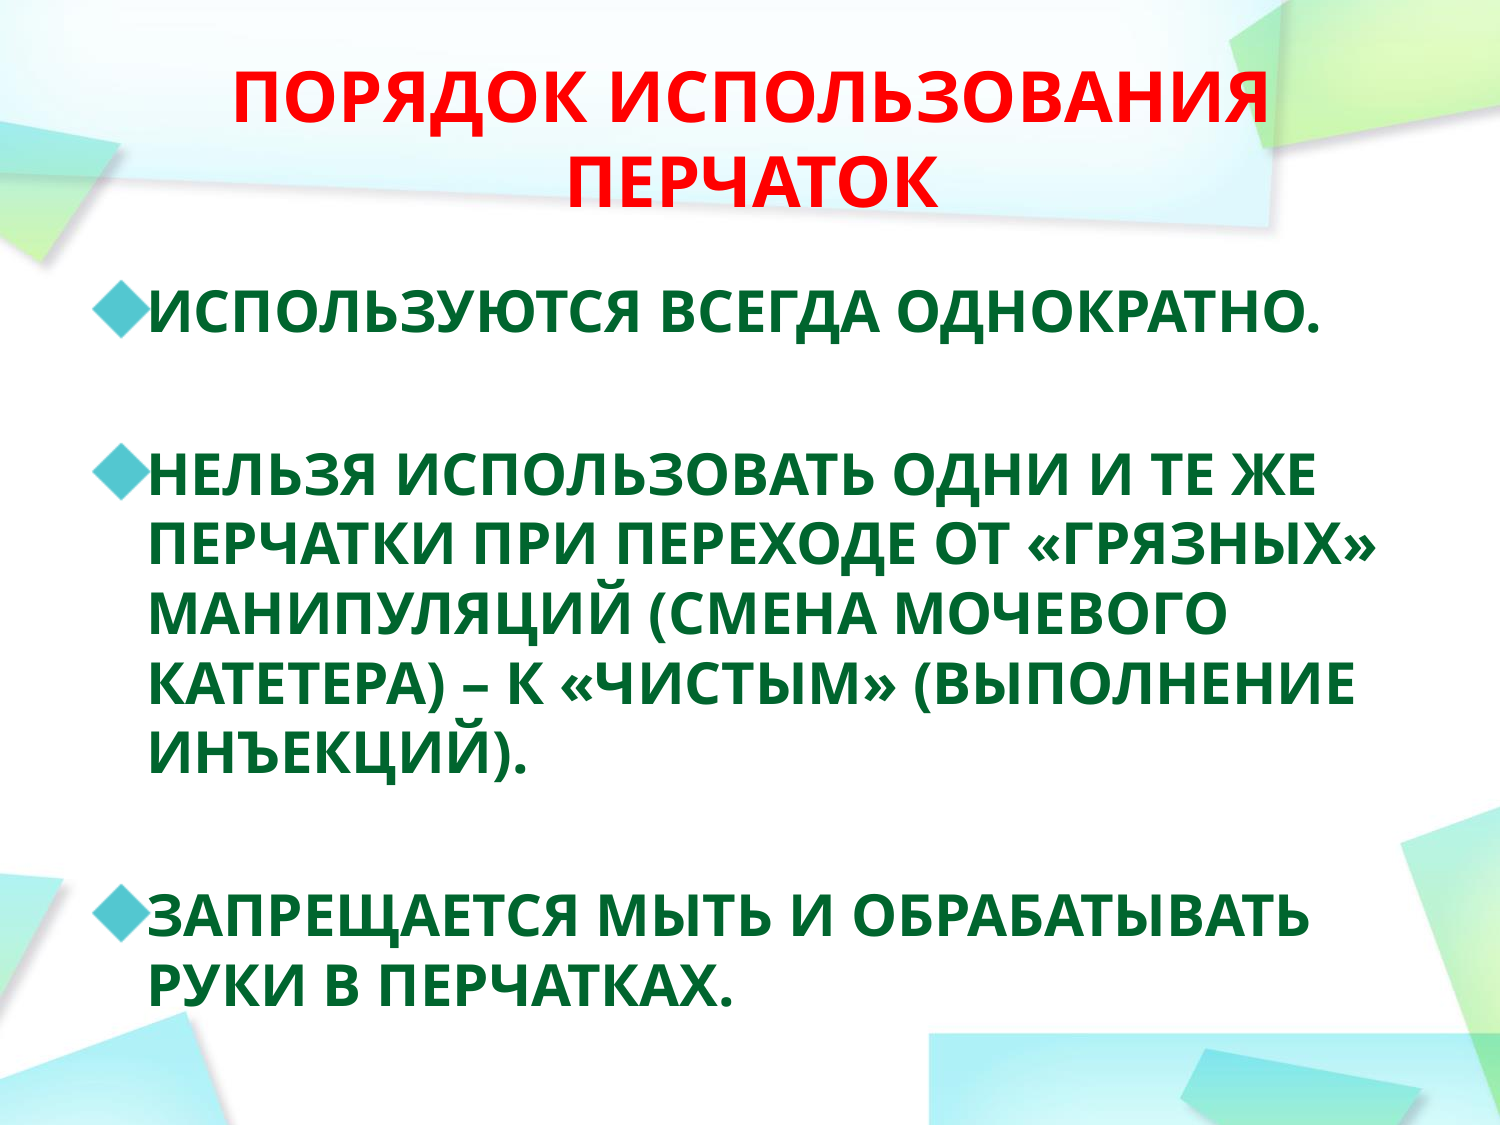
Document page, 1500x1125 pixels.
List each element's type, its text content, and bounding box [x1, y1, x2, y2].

title ПОРЯДОК ИСПОЛЬЗОВАНИЯ ПЕРЧАТОК [76, 42, 1427, 231]
picture [0, 0, 1500, 1125]
list ИСПОЛЬЗУЮТСЯ ВСЕГДА ОДНОКРАТНО. НЕЛЬЗЯ ИСПОЛЬЗОВАТЬ ОДНИ И ТЕ ЖЕ ПЕРЧАТКИ ПРИ ПЕРЕХОДЕ ОТ «ГРЯЗНЫХ» МАНИПУЛЯЦИЙ (СМЕНА МОЧЕВОГО КАТЕТЕРА) – К «ЧИСТЫМ» (ВЫПОЛНЕНИЕ ИНЪЕКЦИЙ). ЗАПРЕЩАЕТСЯ МЫТЬ И ОБРАБАТЫВАТЬ РУКИ В ПЕРЧАТКАХ. [76, 267, 1427, 1035]
